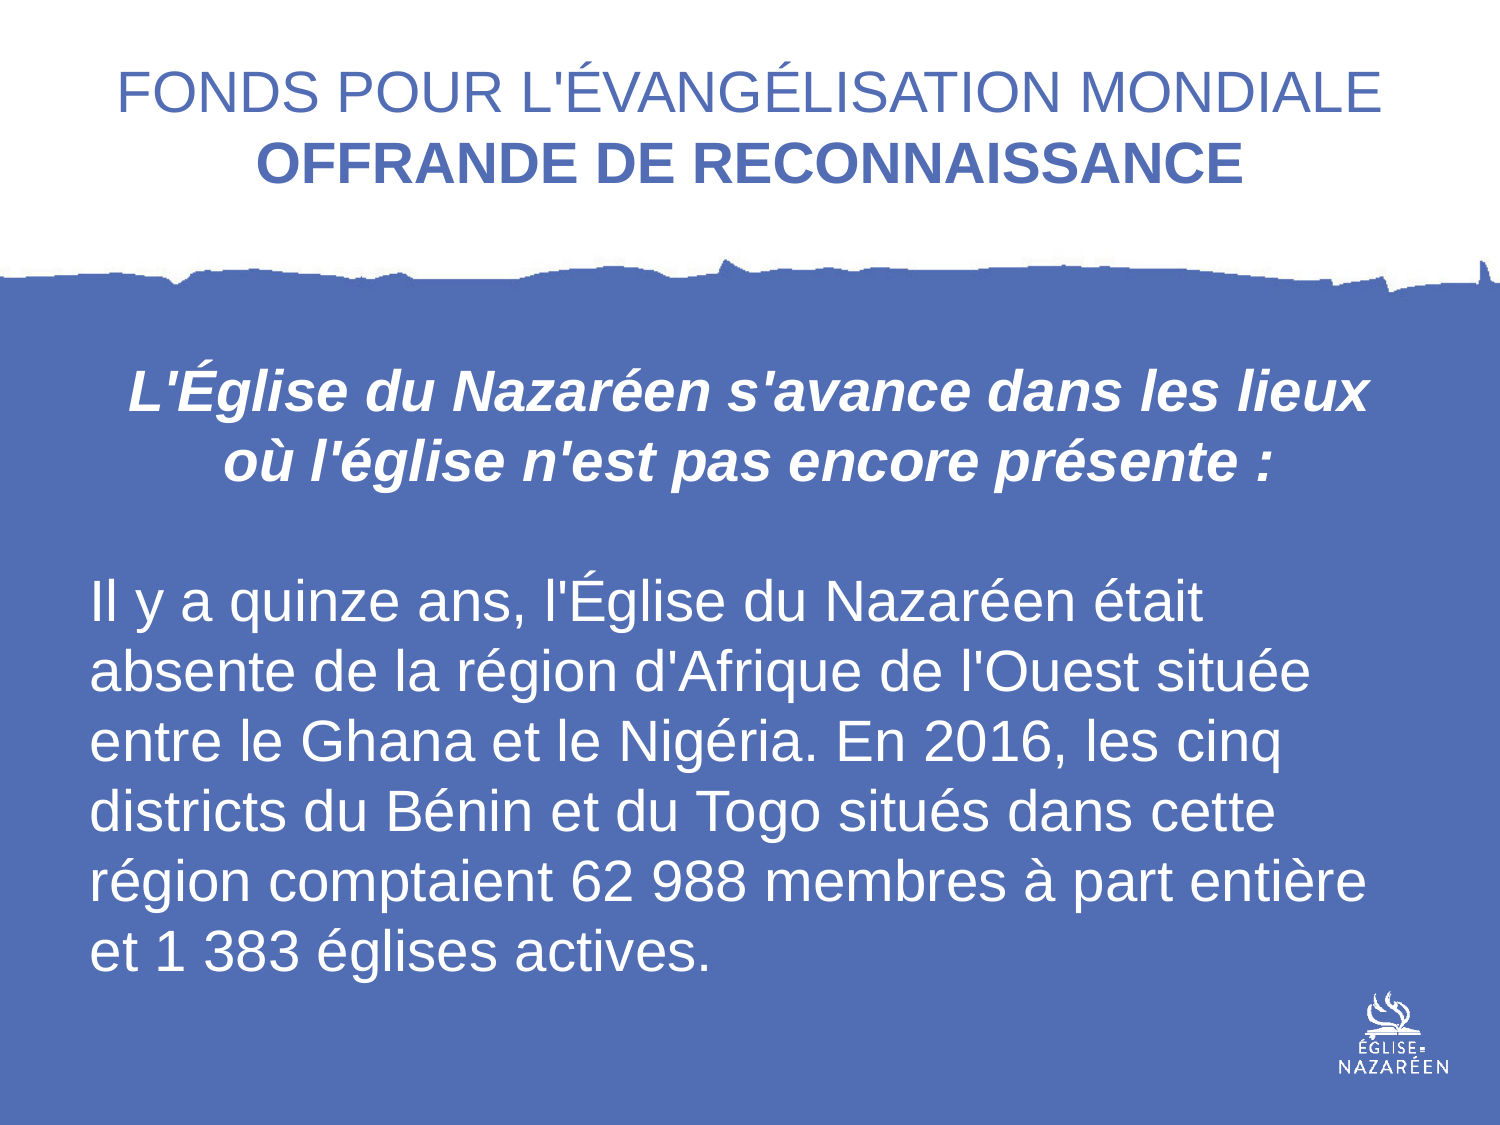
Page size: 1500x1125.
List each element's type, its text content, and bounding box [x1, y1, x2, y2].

picture [0, 0, 1500, 1125]
text_box L'Église du Nazaréen s'avance dans les lieux où l'église n'est pas encore présente : Il y a quinze ans, l'Église du Nazaréen était absente de la région d'Afrique de l'Ouest située entre le Ghana et le Nigéria. En 2016, les cinq districts du Bénin et du Togo situés dans cette région comptaient 62 988 membres à part entière et 1 383 églises actives. [74, 345, 1425, 991]
text_box Fonds pour l'évangélisation mondiale Offrande de reconnaissance [12, 45, 1488, 203]
